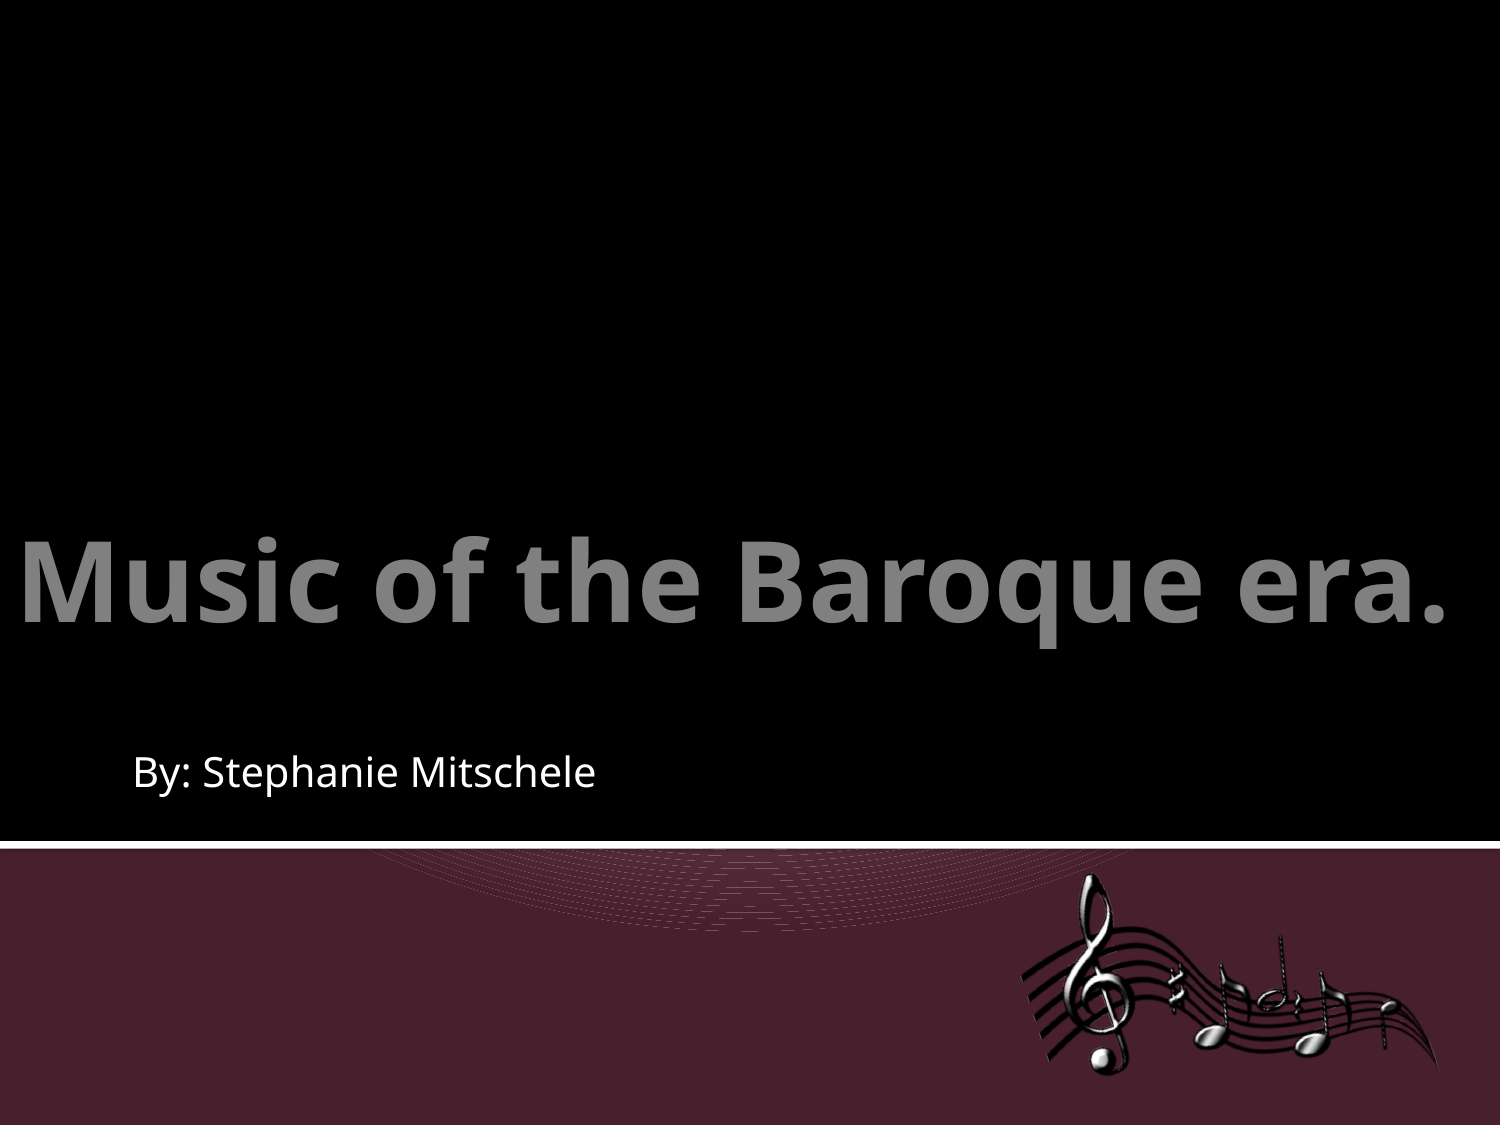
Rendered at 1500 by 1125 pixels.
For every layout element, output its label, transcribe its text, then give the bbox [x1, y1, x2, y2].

title Music of the Baroque era. [0, 375, 1500, 788]
subtitle By: Stephanie Mitschele [112, 549, 1438, 796]
picture [1035, 824, 1411, 1125]
